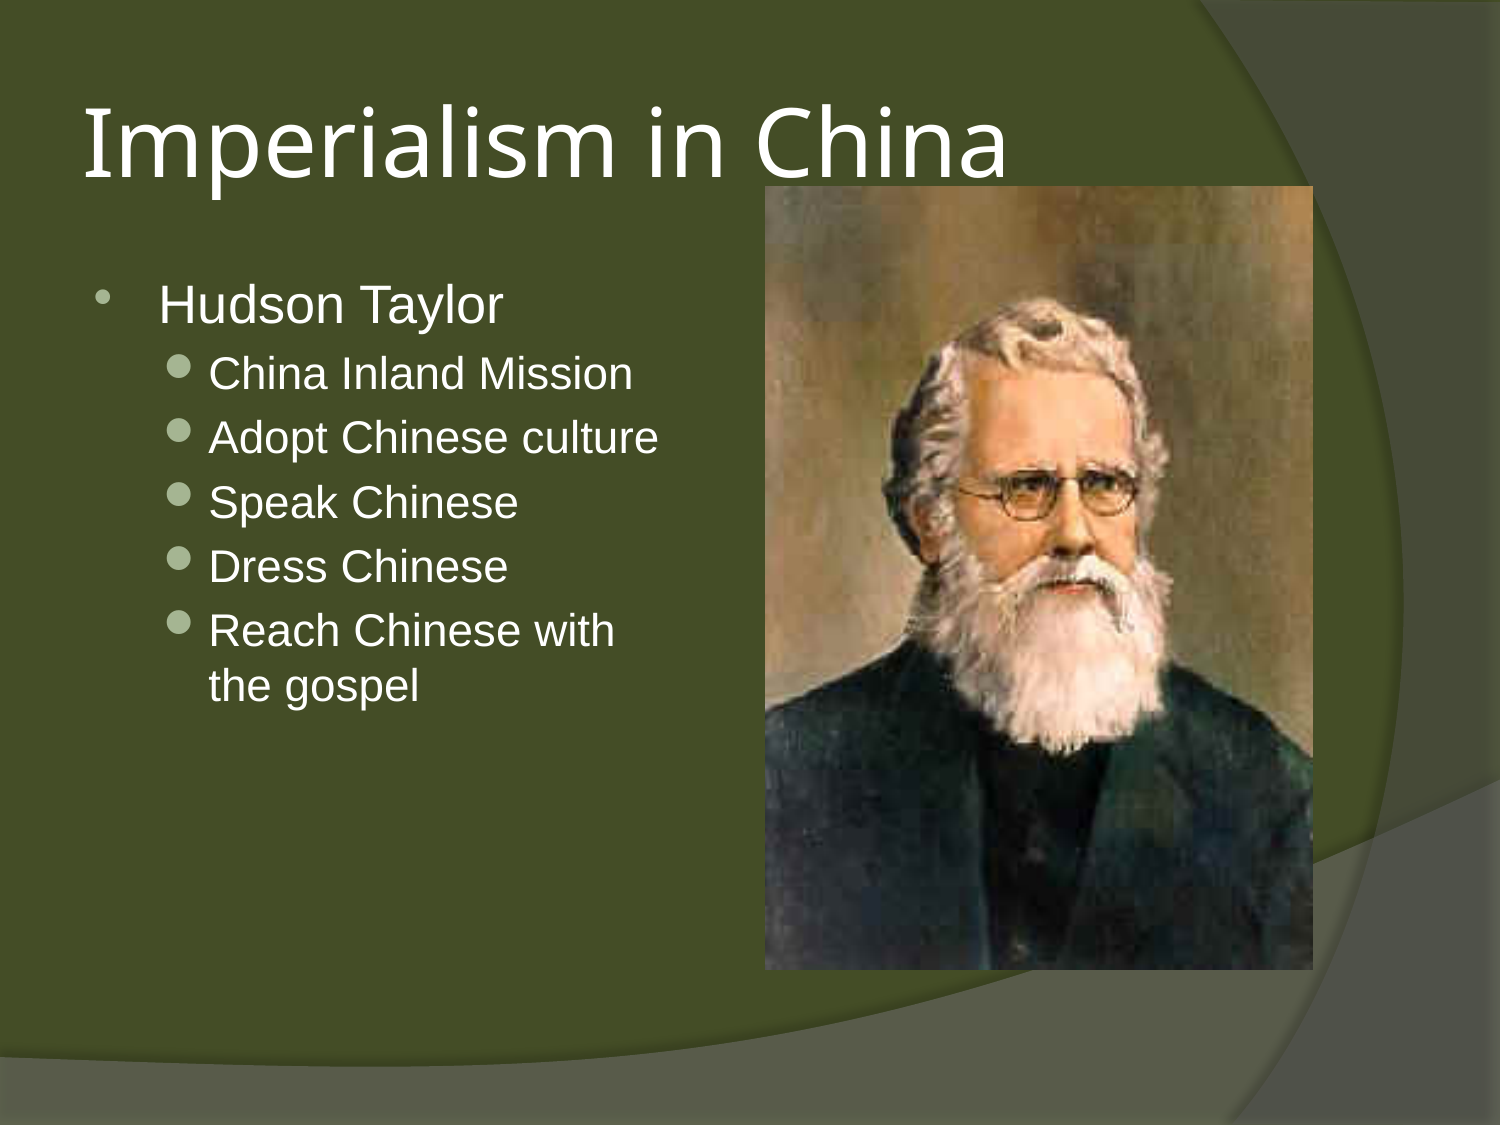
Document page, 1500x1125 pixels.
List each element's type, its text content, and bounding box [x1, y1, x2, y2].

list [765, 186, 1313, 970]
list Hudson Taylor China Inland Mission Adopt Chinese culture Speak Chinese Dress Chinese Reach Chinese with the gospel [75, 262, 675, 1005]
title Imperialism in China [75, 45, 1300, 233]
